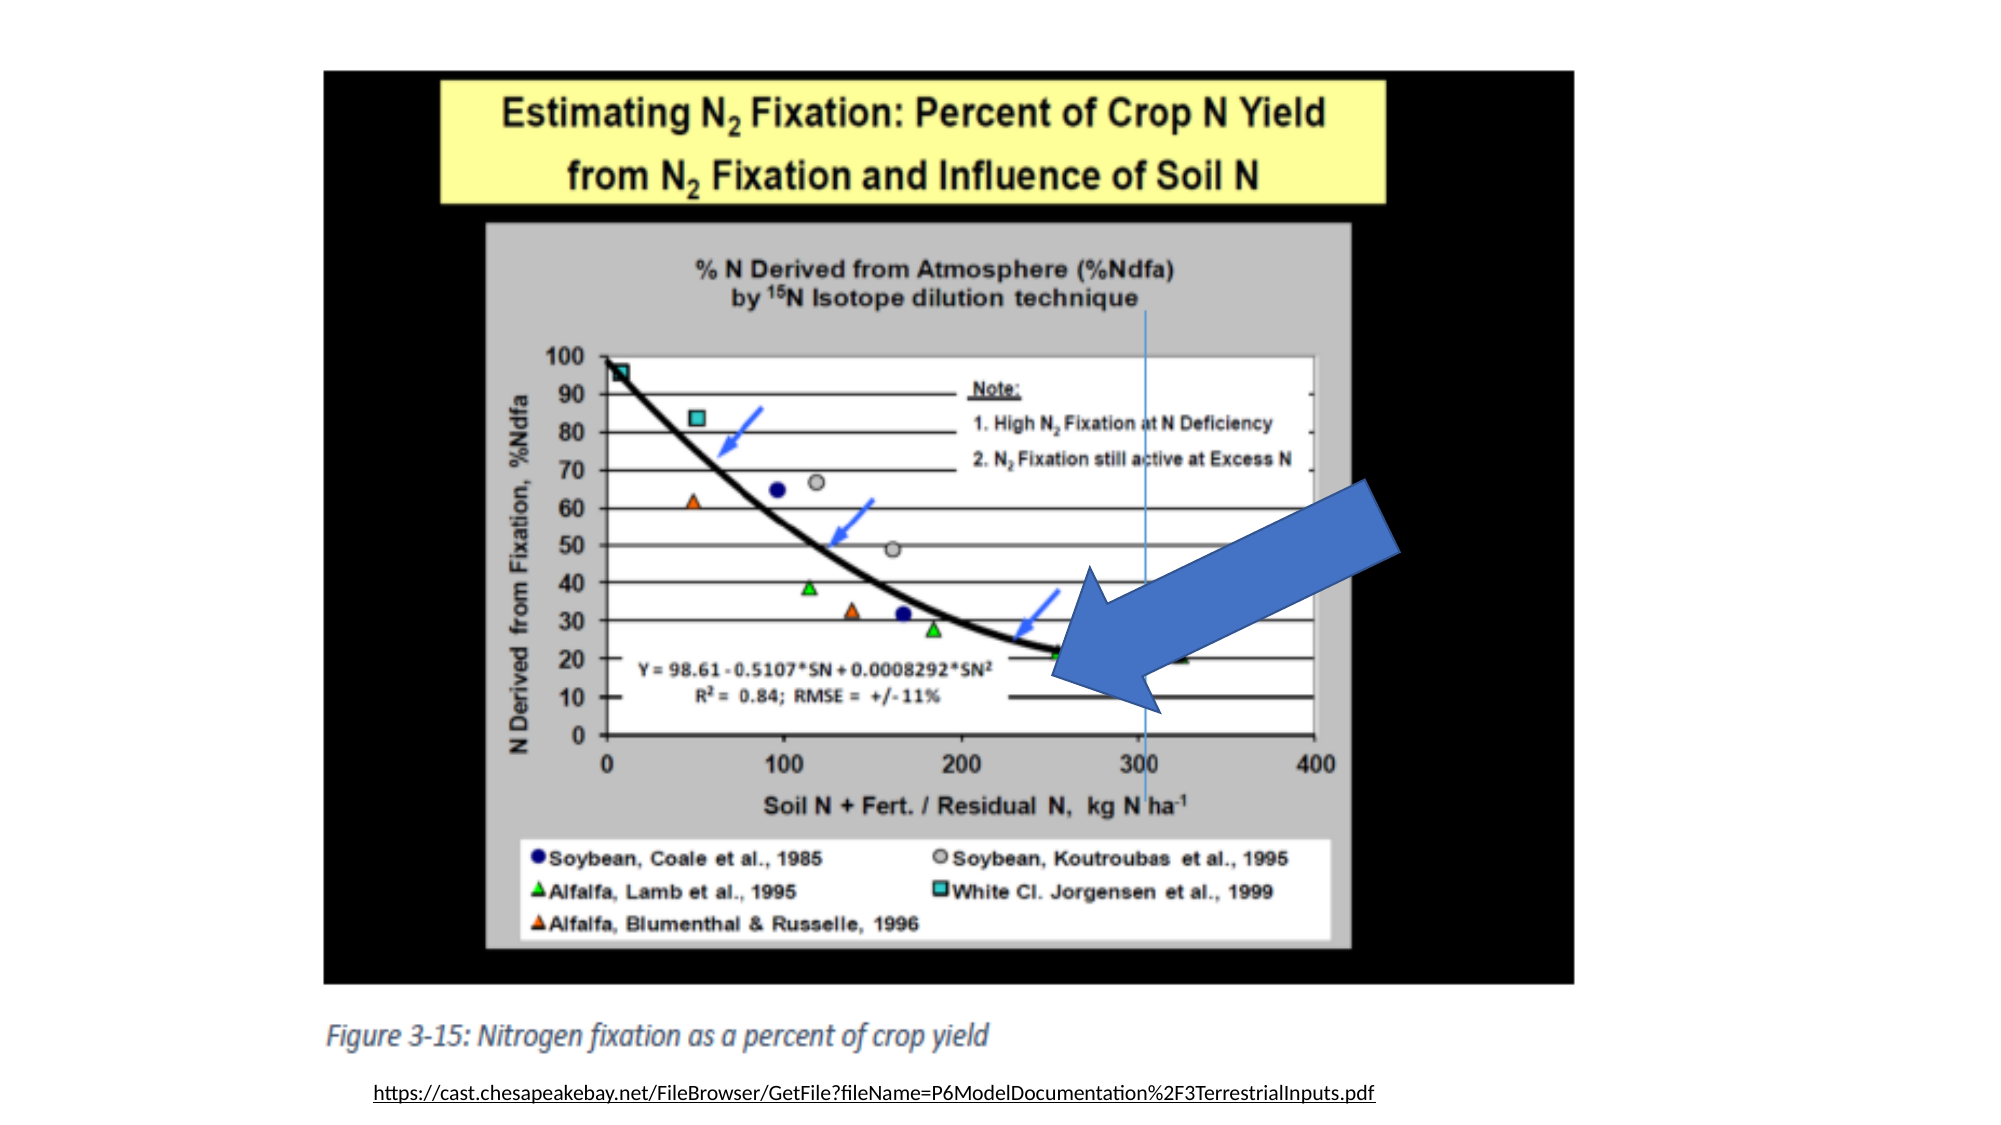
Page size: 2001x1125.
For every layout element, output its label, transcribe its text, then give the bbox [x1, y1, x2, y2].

text_box https://cast.chesapeakebay.net/FileBrowser/GetFile?fileName=P6ModelDocumentation%2F3TerrestrialInputs.pdf [358, 1086, 1470, 1113]
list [254, 44, 1621, 1086]
